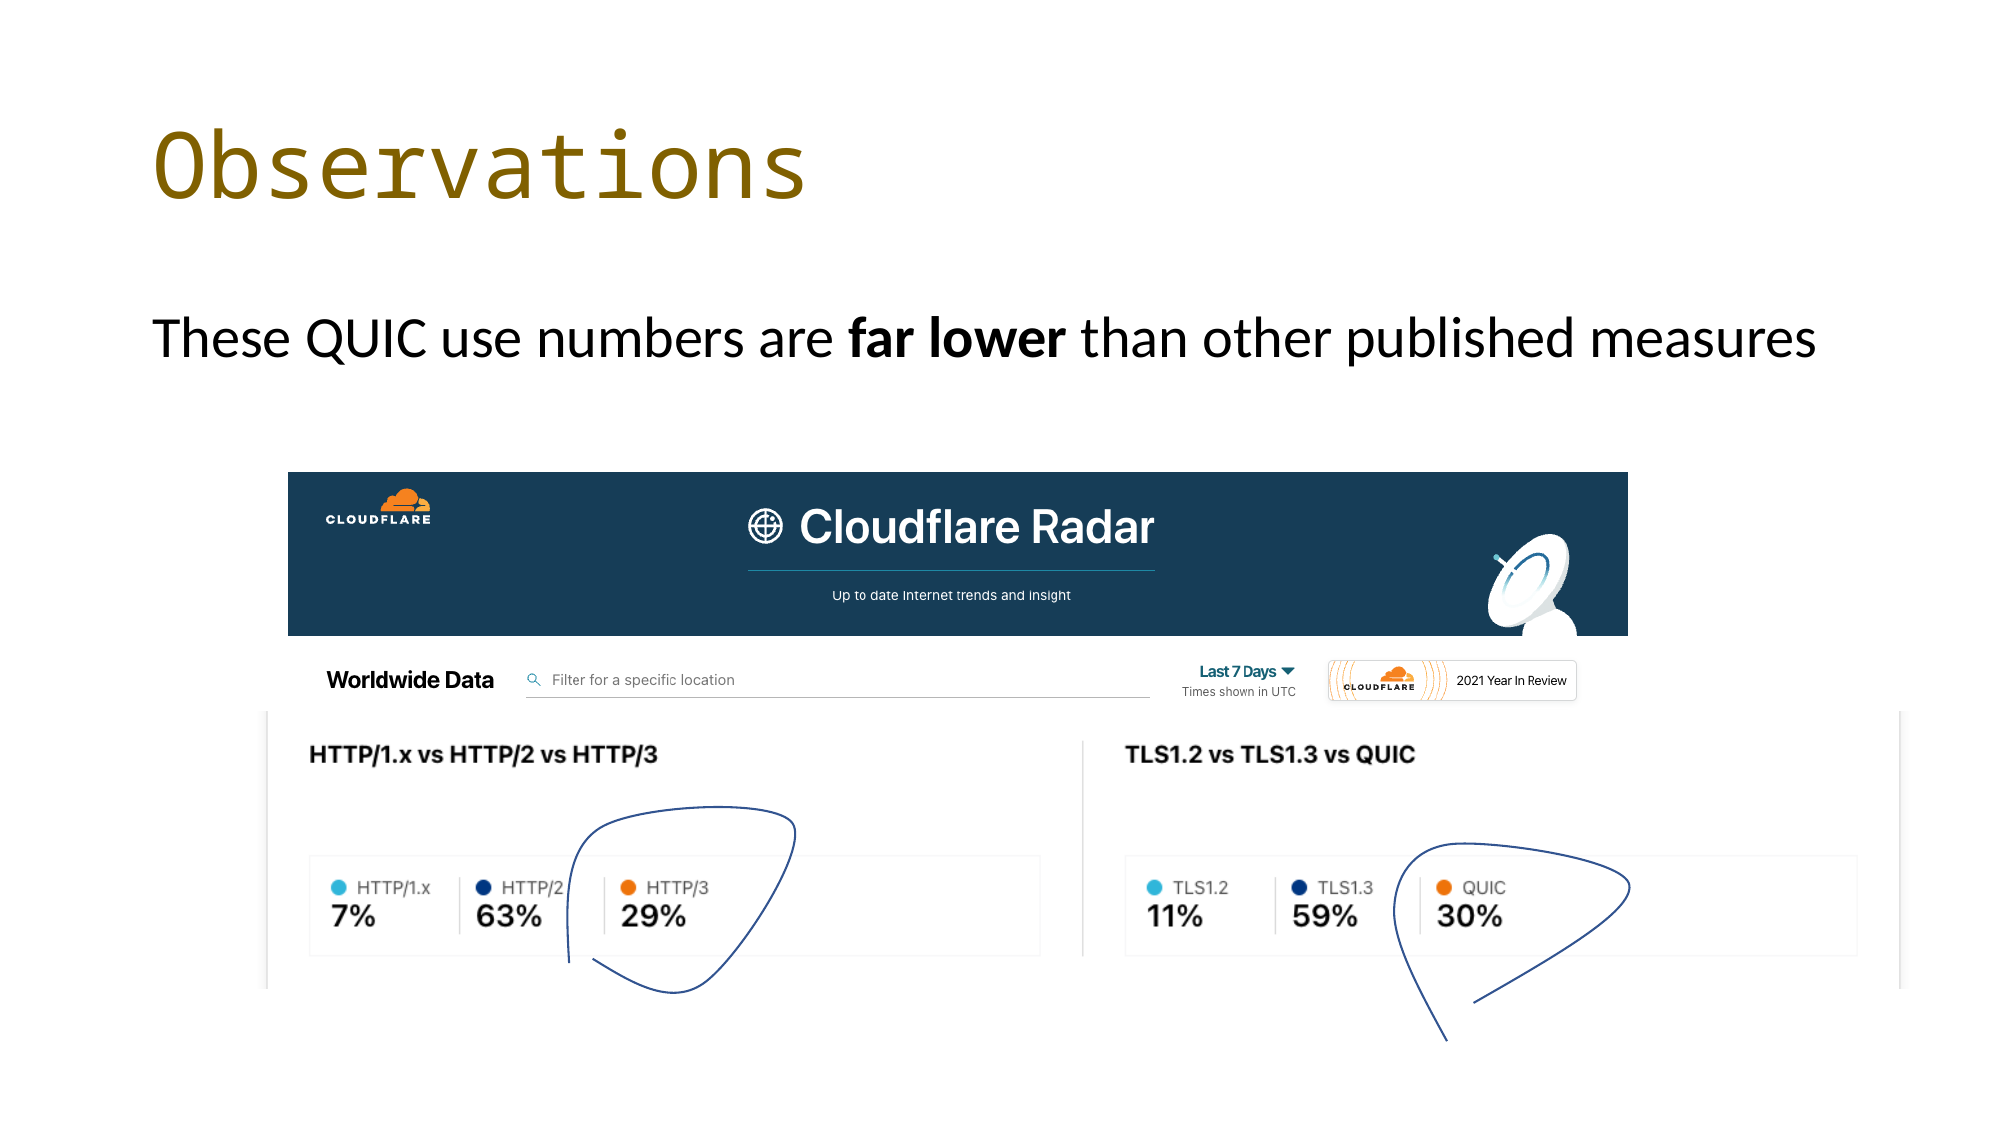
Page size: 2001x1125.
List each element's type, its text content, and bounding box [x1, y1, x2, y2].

title Observations [137, 59, 1863, 278]
picture [229, 472, 1942, 989]
list These QUIC use numbers are far lower than other published measures [137, 299, 1863, 1014]
text_box [647, 989, 696, 994]
text_box [1418, 989, 1500, 1042]
